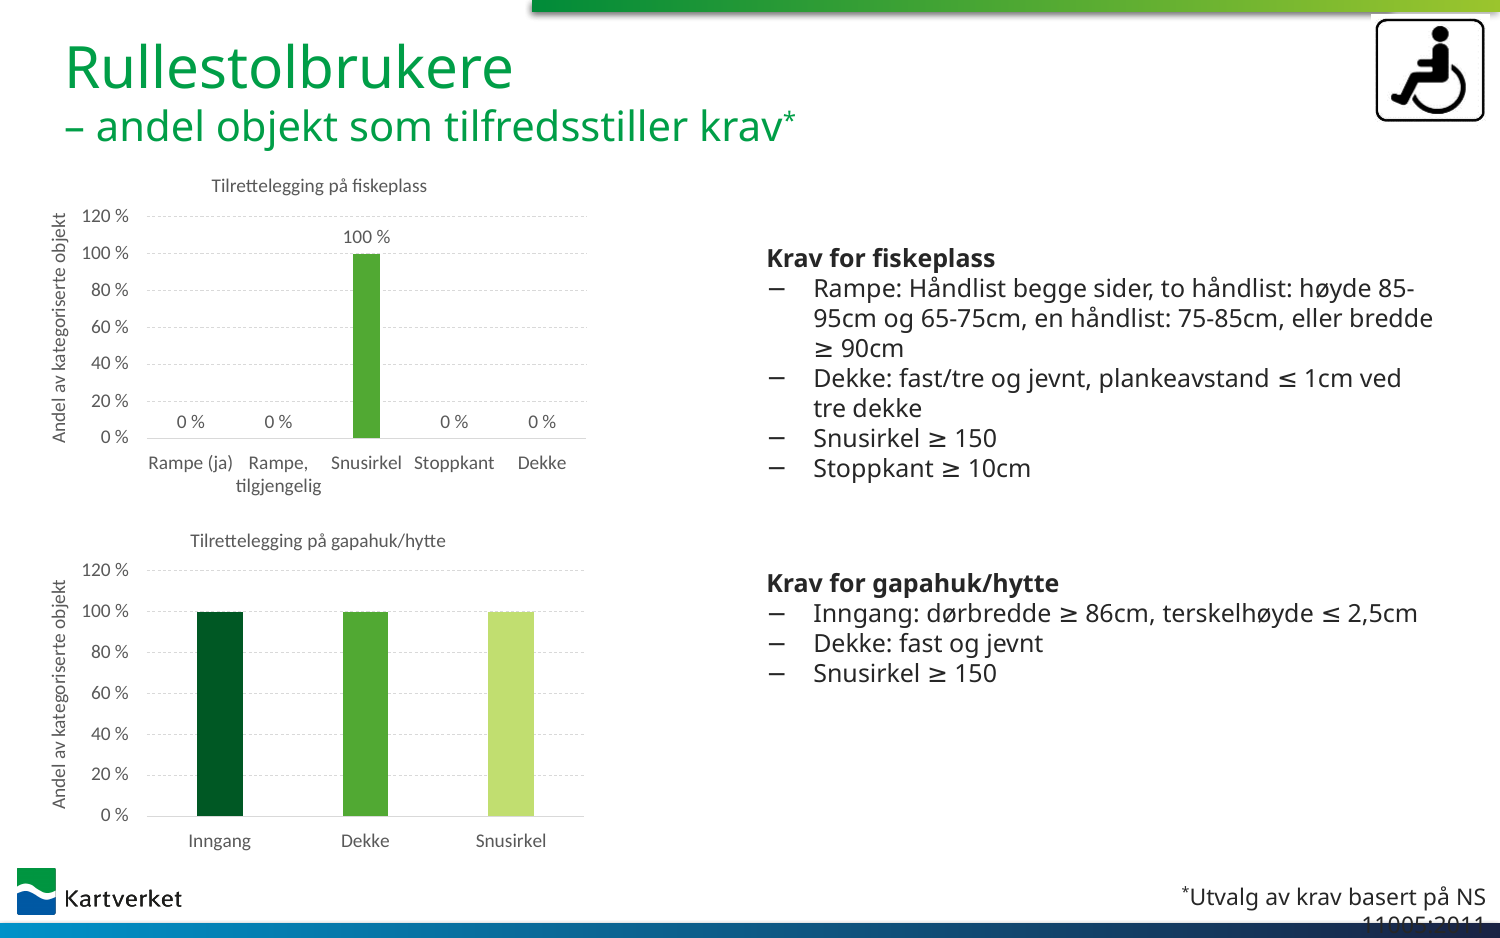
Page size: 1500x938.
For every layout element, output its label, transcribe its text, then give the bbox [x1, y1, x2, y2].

picture [41, 166, 598, 505]
picture [41, 520, 596, 859]
picture [1371, 13, 1491, 127]
text_box Krav for gapahuk/hytte Inngang: dørbredde ≥ 86cm, terskelhøyde ≤ 2,5cm Dekke: fast og jevnt Snusirkel ≥ 150 [751, 560, 1452, 695]
text_box Rullestolbrukere – andel objekt som tilfredsstiller krav* [49, 29, 1431, 158]
text_box Krav for fiskeplass Rampe: Håndlist begge sider, to håndlist: høyde 85-95cm og 65-75cm, en håndlist: 75-85cm, eller bredde ≥ 90cm Dekke: fast/tre og jevnt, plankeavstand ≤ 1cm ved tre dekke Snusirkel ≥ 150 Stoppkant ≥ 10cm [751, 235, 1452, 490]
text_box *Utvalg av krav basert på NS 11005:2011 [1068, 873, 1500, 938]
